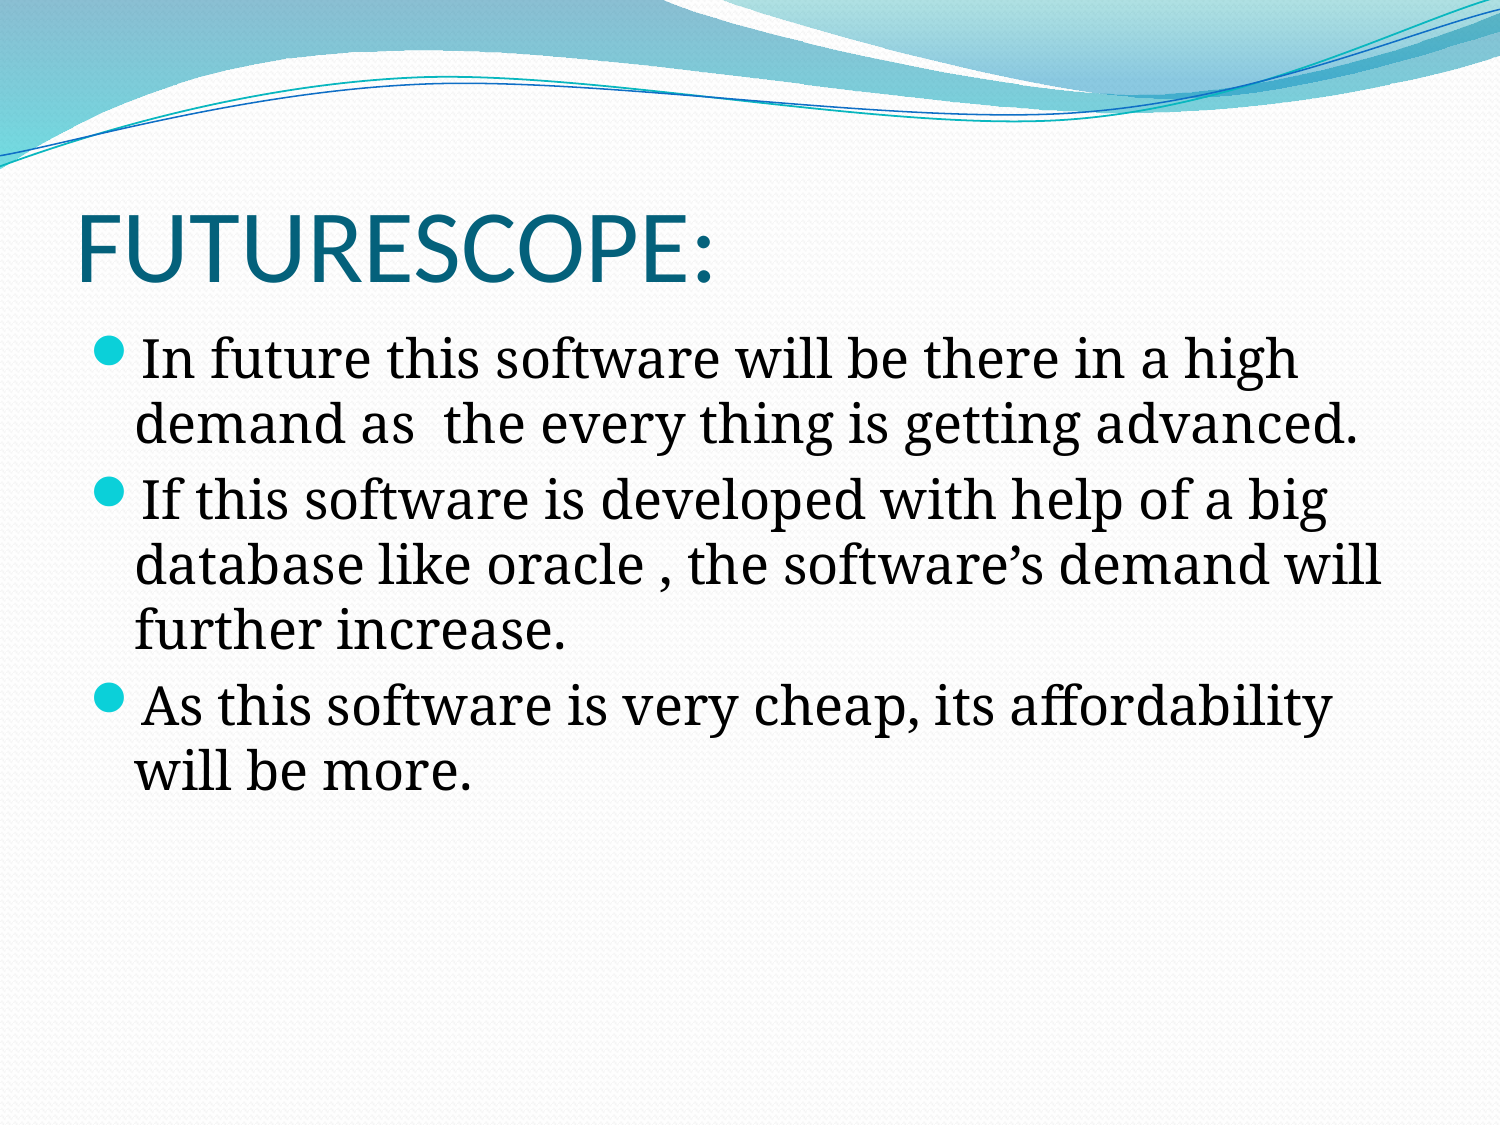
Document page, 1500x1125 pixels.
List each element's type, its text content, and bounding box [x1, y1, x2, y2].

list In future this software will be there in a high demand as the every thing is getting advanced. If this software is developed with help of a big database like oracle , the software’s demand will further increase. As this software is very cheap, its affordability will be more. [75, 317, 1425, 1038]
title FUTURESCOPE: [75, 115, 1425, 303]
